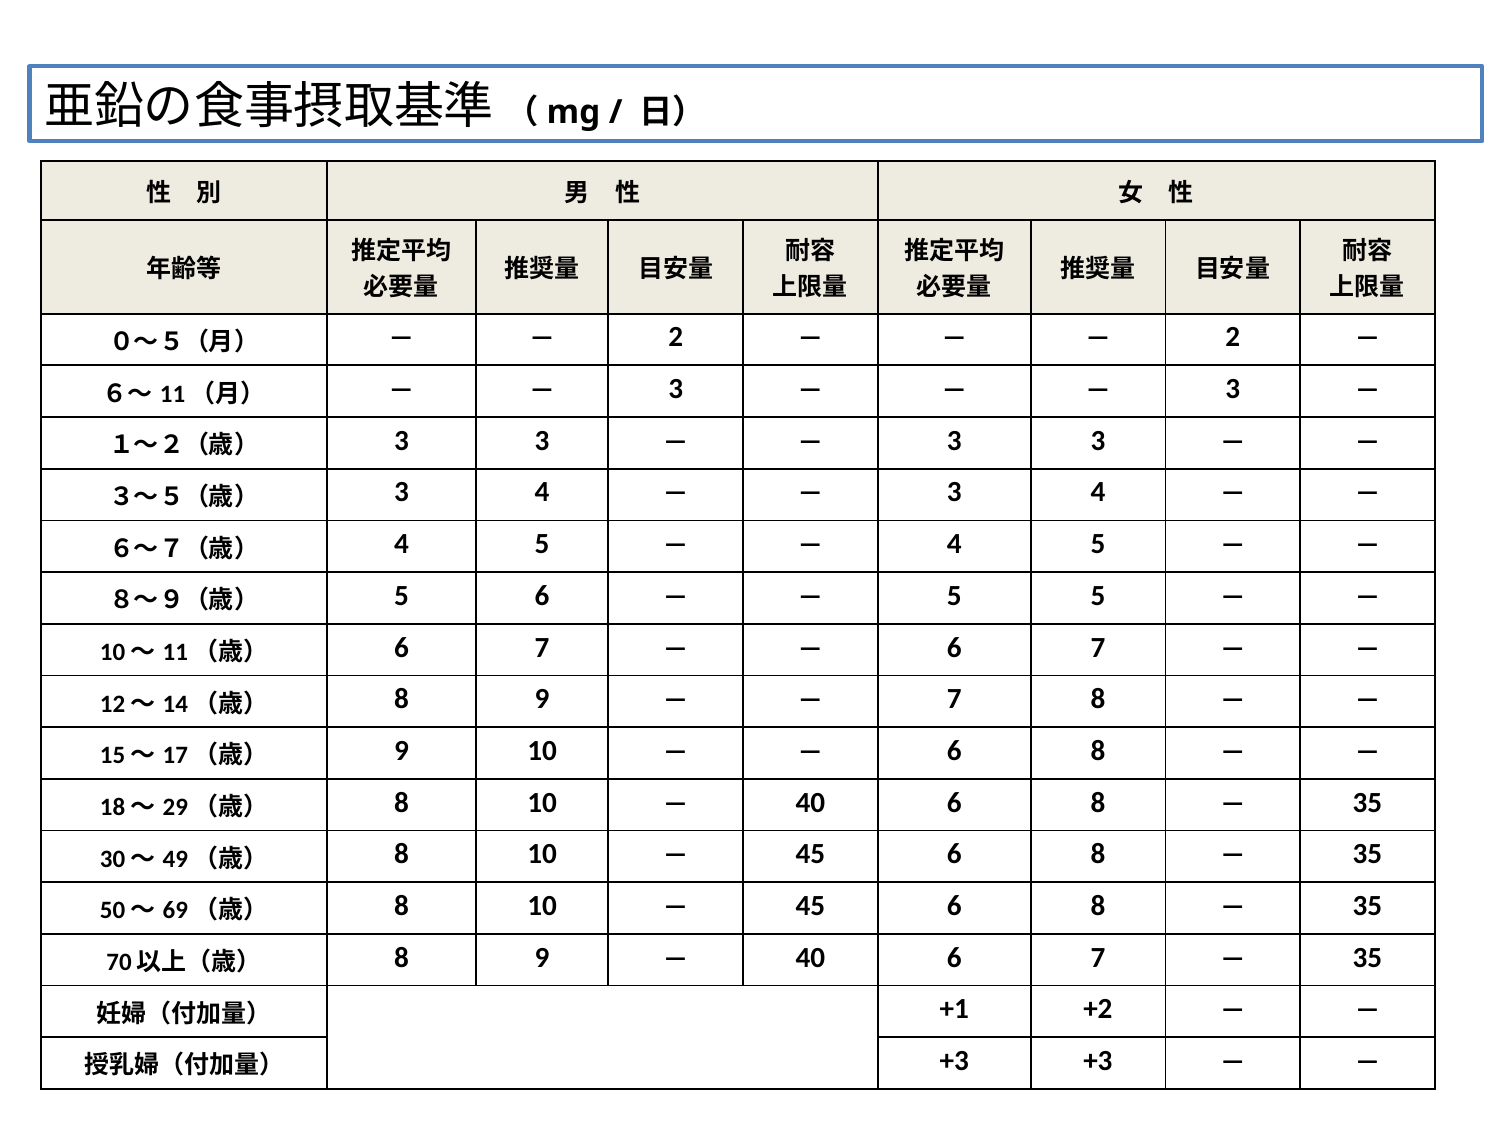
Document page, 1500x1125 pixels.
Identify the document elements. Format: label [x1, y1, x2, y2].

table_cell [42, 521, 326, 571]
table_cell [744, 883, 877, 933]
table_cell [328, 315, 475, 364]
table_cell [1032, 1038, 1165, 1088]
table_cell [477, 883, 607, 933]
table_cell [1301, 883, 1434, 933]
table_header [879, 162, 1434, 219]
table_cell [879, 470, 1030, 520]
table_cell [879, 935, 1030, 985]
table_cell [744, 470, 877, 520]
table_cell [879, 418, 1030, 468]
table_cell [879, 883, 1030, 933]
table_cell [609, 470, 742, 520]
table_cell [879, 315, 1030, 364]
table_cell [1032, 573, 1165, 623]
table_cell [328, 573, 475, 623]
table_cell [744, 676, 877, 726]
table_cell [42, 625, 326, 675]
table_cell [1032, 831, 1165, 881]
table_cell [879, 366, 1030, 416]
table_header [42, 162, 326, 219]
table_cell [1032, 418, 1165, 468]
table_cell [1032, 366, 1165, 416]
table_cell [1301, 676, 1434, 726]
table_cell [1301, 986, 1434, 1036]
table_cell [609, 625, 742, 675]
table_cell [1032, 470, 1165, 520]
table_cell [1166, 366, 1299, 416]
table_cell [42, 935, 326, 985]
table_cell [1301, 780, 1434, 830]
table_cell [1301, 521, 1434, 571]
table_cell [477, 676, 607, 726]
table_cell [328, 883, 475, 933]
table_cell [328, 728, 475, 778]
table_cell [1032, 780, 1165, 830]
table_cell [1166, 728, 1299, 778]
table_cell [42, 221, 326, 313]
table_cell [477, 521, 607, 571]
table_cell [744, 221, 877, 313]
table_cell [1032, 315, 1165, 364]
table_cell [328, 935, 475, 985]
table_cell [328, 521, 475, 571]
table_cell [477, 935, 607, 985]
table_cell [1032, 728, 1165, 778]
table_cell [42, 573, 326, 623]
table_cell [477, 573, 607, 623]
table_cell [1032, 521, 1165, 571]
table_cell [879, 521, 1030, 571]
table_cell [1166, 625, 1299, 675]
table_cell [744, 418, 877, 468]
table_cell [477, 728, 607, 778]
table_cell [609, 728, 742, 778]
table_cell [744, 573, 877, 623]
table_cell [609, 780, 742, 830]
table_cell [477, 418, 607, 468]
table_cell [1032, 625, 1165, 675]
table_cell [42, 1038, 326, 1088]
table_cell [1301, 418, 1434, 468]
table_cell [328, 780, 475, 830]
table_cell [328, 625, 475, 675]
table_cell [1301, 221, 1434, 313]
table_cell [1301, 831, 1434, 881]
table_cell [1166, 573, 1299, 623]
text_box [27, 64, 1484, 143]
table_cell [328, 986, 877, 1088]
table_cell [477, 780, 607, 830]
table_cell [328, 366, 475, 416]
table_cell [609, 221, 742, 313]
table_cell [609, 315, 742, 364]
table_header [328, 162, 877, 219]
table_cell [609, 831, 742, 881]
table_cell [609, 418, 742, 468]
table_cell [328, 831, 475, 881]
table_cell [879, 625, 1030, 675]
table_cell [477, 366, 607, 416]
table_cell [879, 728, 1030, 778]
table_cell [477, 625, 607, 675]
table_cell [42, 470, 326, 520]
table_cell [42, 780, 326, 830]
table_cell [609, 935, 742, 985]
table_cell [477, 315, 607, 364]
table_cell [1301, 315, 1434, 364]
table_cell [1301, 625, 1434, 675]
table_cell [879, 676, 1030, 726]
table_cell [1301, 573, 1434, 623]
table_cell [609, 366, 742, 416]
table_cell [879, 221, 1030, 313]
table_cell [744, 521, 877, 571]
table_cell [744, 780, 877, 830]
table_cell [42, 418, 326, 468]
table_cell [328, 418, 475, 468]
table_cell [879, 780, 1030, 830]
table_cell [477, 221, 607, 313]
table_cell [1166, 418, 1299, 468]
table_cell [1032, 221, 1165, 313]
table_cell [42, 986, 326, 1036]
table_cell [1166, 780, 1299, 830]
table_cell [1166, 521, 1299, 571]
table_cell [744, 935, 877, 985]
table_cell [1166, 315, 1299, 364]
table_cell [1301, 728, 1434, 778]
table_cell [744, 831, 877, 881]
table_cell [1301, 935, 1434, 985]
table_cell [879, 1038, 1030, 1088]
table_cell [1166, 1038, 1299, 1088]
table_cell [42, 728, 326, 778]
table_cell [1032, 676, 1165, 726]
table_cell [42, 676, 326, 726]
table_cell [42, 831, 326, 881]
table_cell [328, 221, 475, 313]
table_cell [1032, 883, 1165, 933]
table_cell [879, 831, 1030, 881]
table_cell [1166, 883, 1299, 933]
table_cell [744, 366, 877, 416]
table_cell [1166, 676, 1299, 726]
table_cell [879, 986, 1030, 1036]
table_cell [1032, 986, 1165, 1036]
table_cell [744, 625, 877, 675]
table_cell [1166, 221, 1299, 313]
table_cell [328, 470, 475, 520]
table_cell [1301, 1038, 1434, 1088]
table_cell [609, 521, 742, 571]
table_cell [1032, 935, 1165, 985]
table_cell [477, 831, 607, 881]
table_cell [744, 315, 877, 364]
table_cell [477, 470, 607, 520]
table_cell [328, 676, 475, 726]
table_cell [1166, 470, 1299, 520]
table_cell [1301, 366, 1434, 416]
table_cell [1166, 935, 1299, 985]
table_cell [744, 728, 877, 778]
table_cell [609, 676, 742, 726]
table_cell [42, 366, 326, 416]
table_cell [609, 573, 742, 623]
table_cell [42, 315, 326, 364]
table_cell [609, 883, 742, 933]
table_cell [42, 883, 326, 933]
table_cell [1166, 986, 1299, 1036]
table_cell [1301, 470, 1434, 520]
table_cell [879, 573, 1030, 623]
table_cell [1166, 831, 1299, 881]
